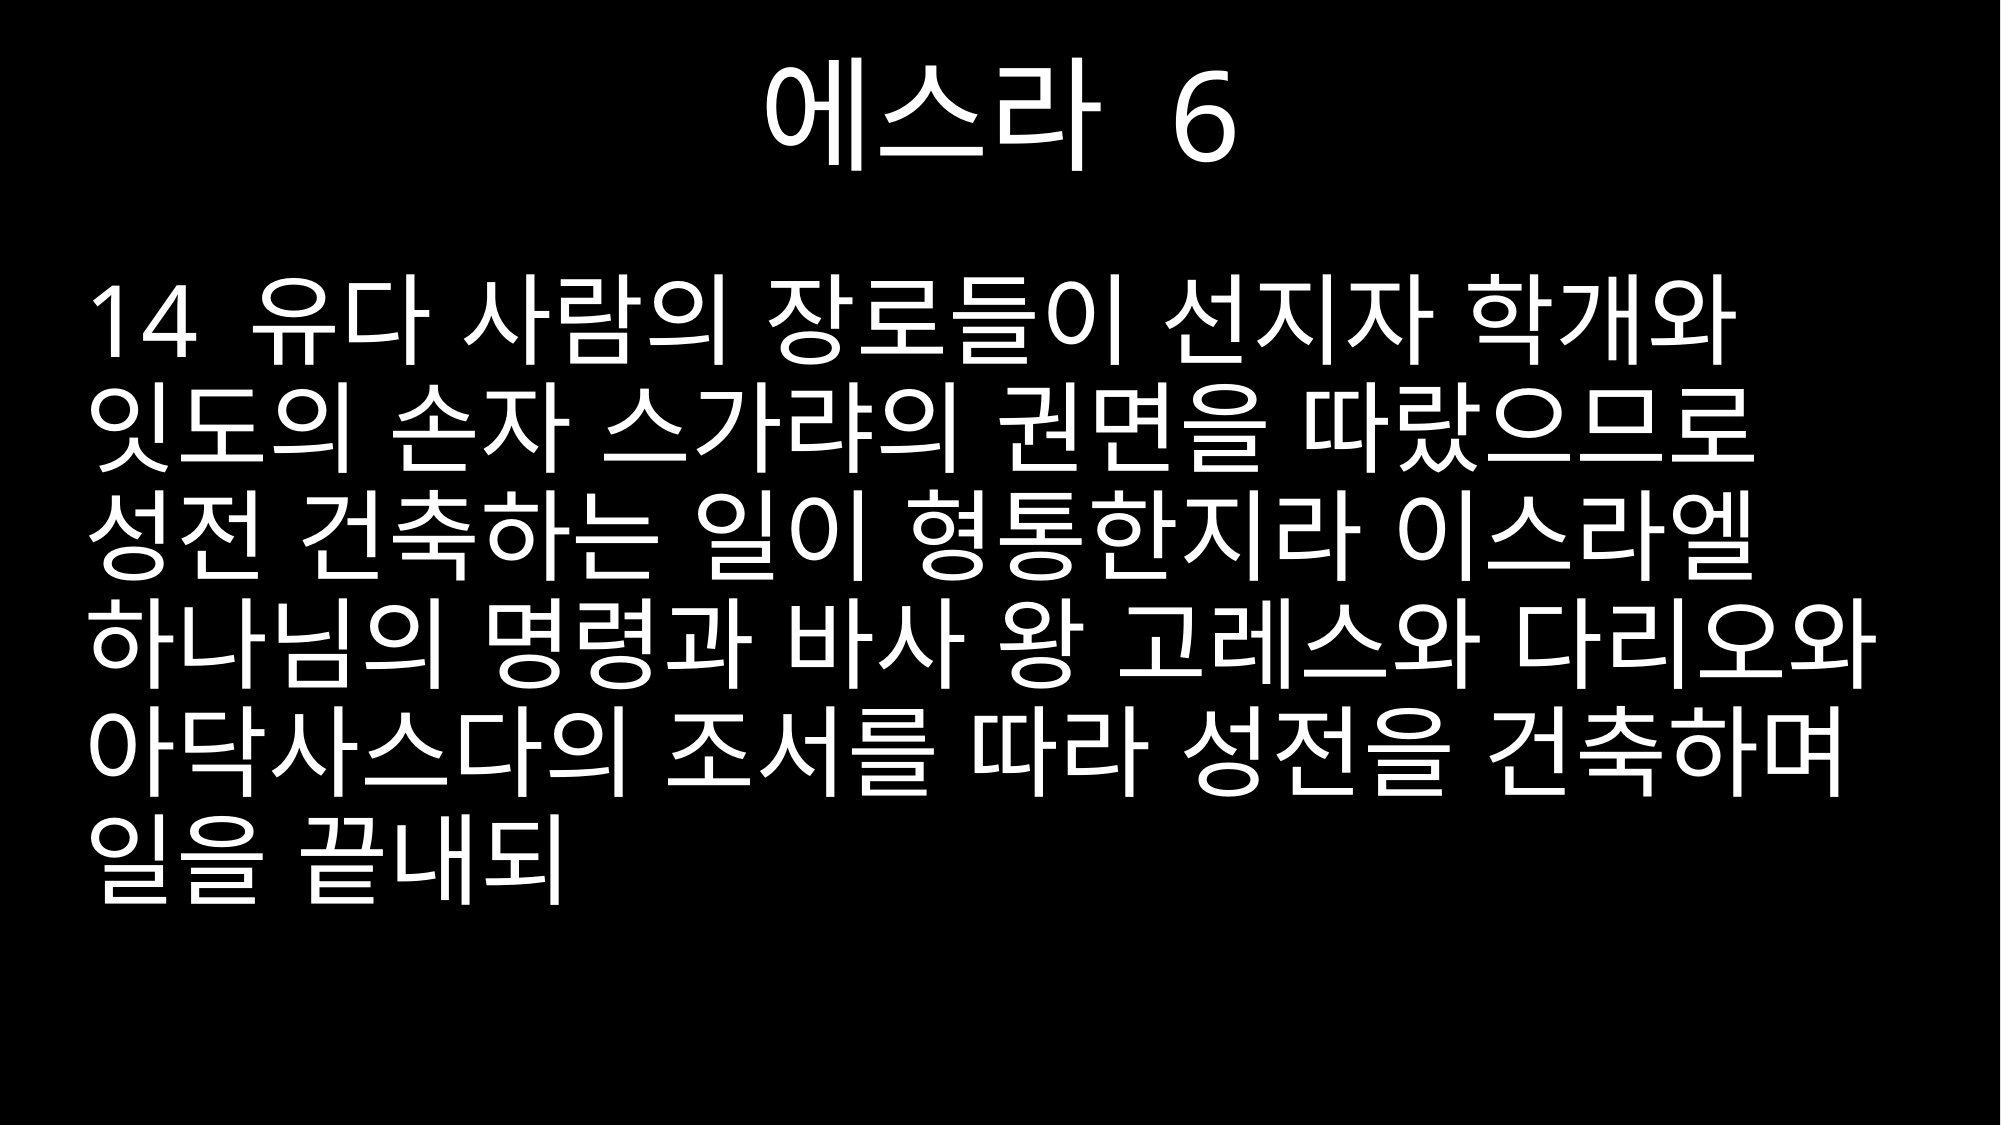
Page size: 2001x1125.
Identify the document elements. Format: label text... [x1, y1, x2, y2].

footer 에스라 6 [0, 32, 2000, 192]
picture [0, 0, 2001, 1125]
list 14 유다 사람의 장로들이 선지자 학개와 잇도의 손자 스가랴의 권면을 따랐으므로 성전 건축하는 일이 형통한지라 이스라엘 하나님의 명령과 바사 왕 고레스와 다리오와 아닥사스다의 조서를 따라 성전을 건축하며 일을 끝내되 [69, 263, 1953, 423]
